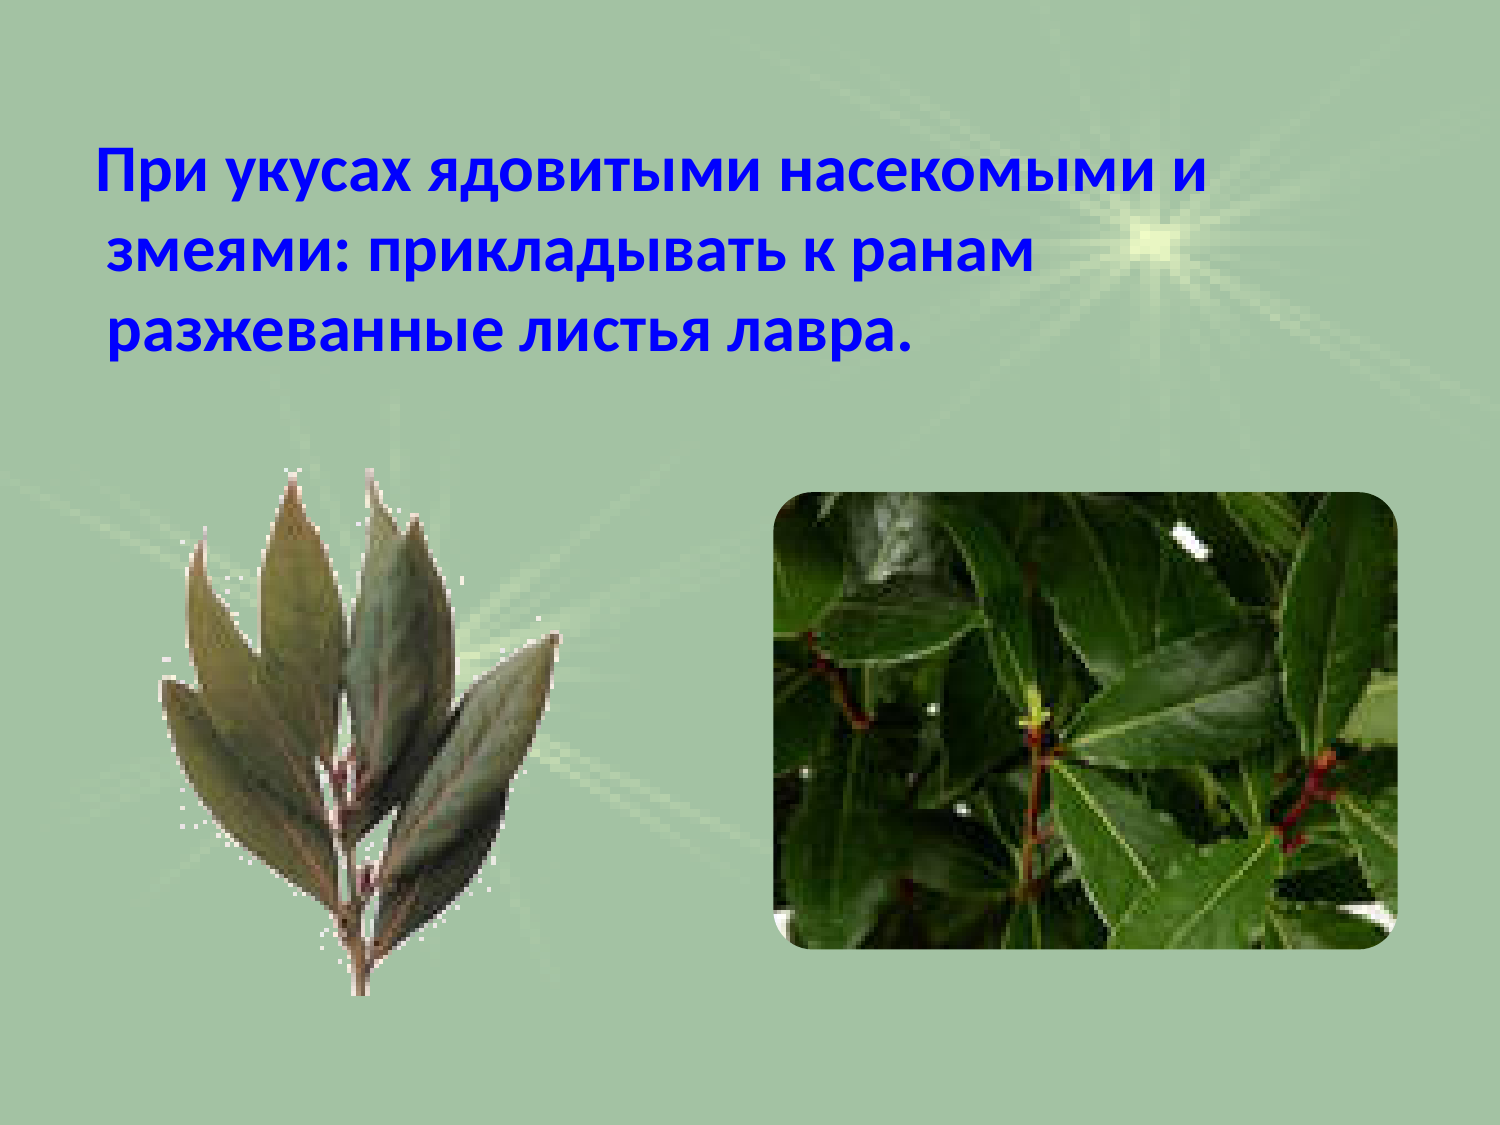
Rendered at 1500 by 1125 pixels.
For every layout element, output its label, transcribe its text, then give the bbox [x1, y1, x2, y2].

list При укусах ядовитыми насекомыми и змеями: прикладывать к ранам разжеванные листья лавра. [35, 117, 1465, 406]
picture [0, 0, 1500, 1125]
